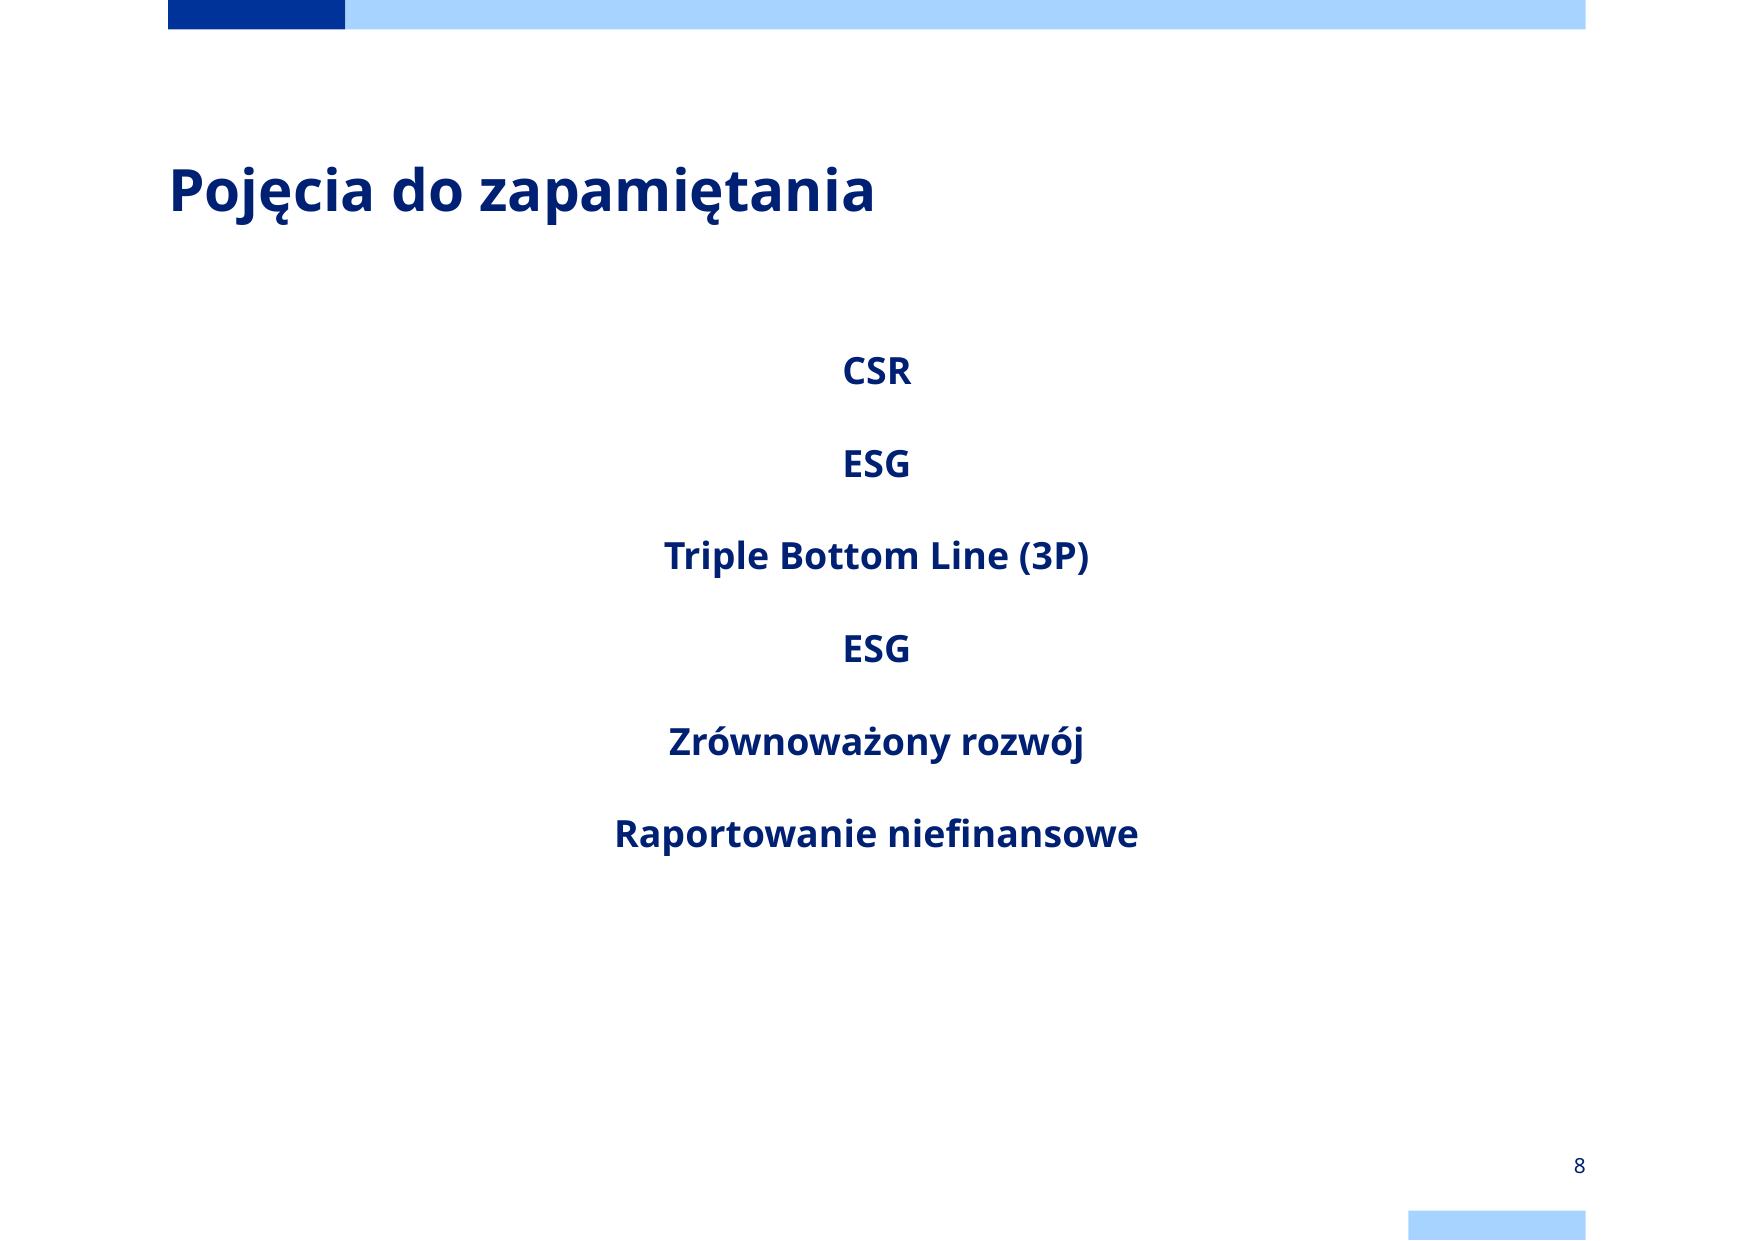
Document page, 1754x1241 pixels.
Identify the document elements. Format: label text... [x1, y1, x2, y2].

list CSR ESG Triple Bottom Line (3P) ESG Zrównoważony rozwój Raportowanie niefinansowe [168, 324, 1586, 1093]
slide_number 8 [1408, 1151, 1586, 1182]
title Pojęcia do zapamiętania [168, 147, 1586, 324]
